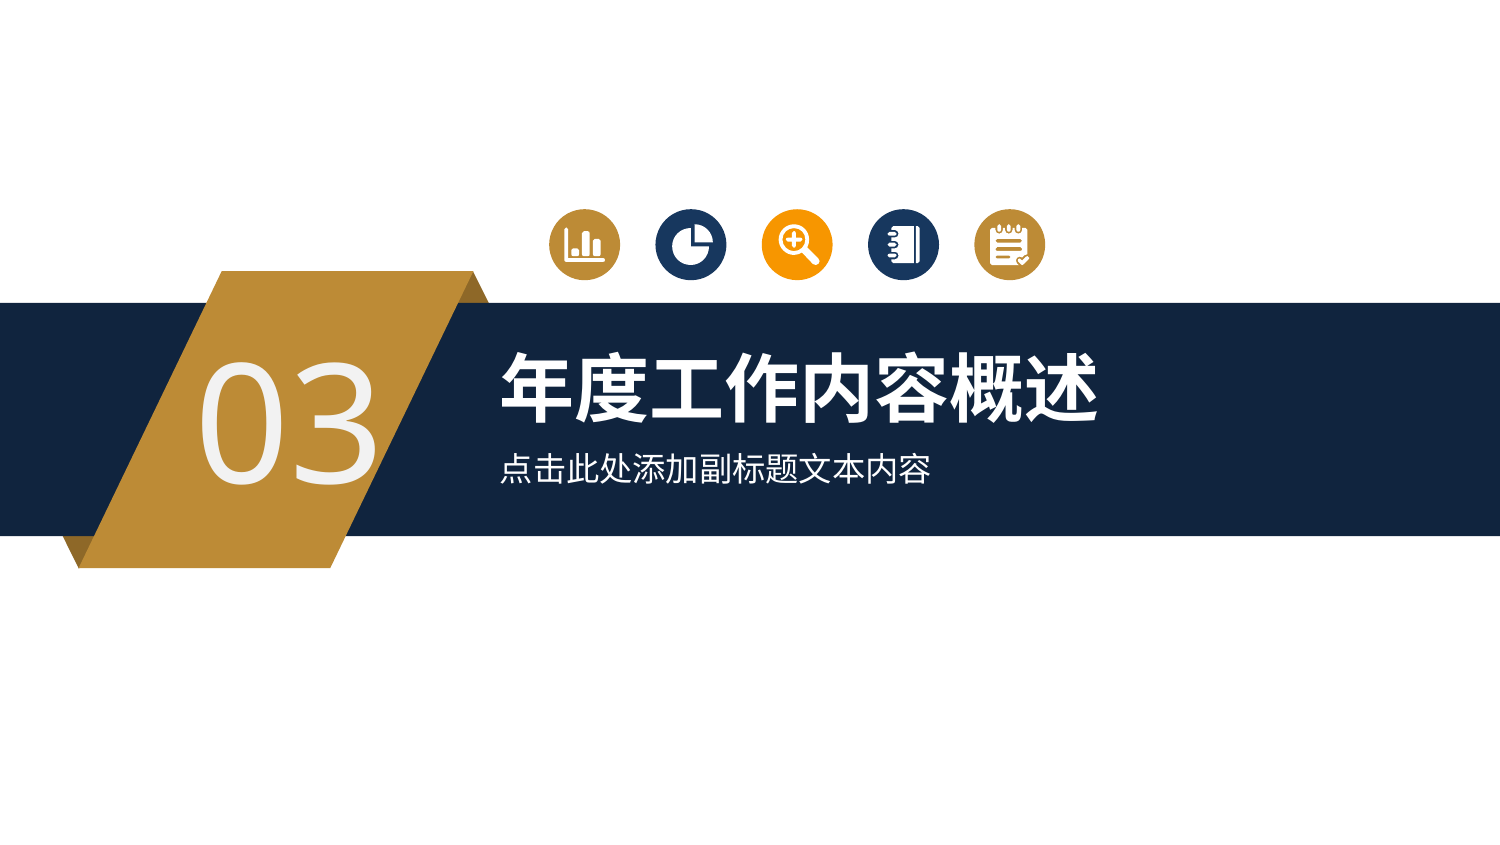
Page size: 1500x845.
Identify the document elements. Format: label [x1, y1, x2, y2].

text_box [974, 208, 1046, 281]
text_box [867, 208, 940, 281]
text_box [548, 208, 621, 281]
text_box [761, 208, 833, 281]
text_box [655, 208, 727, 281]
text_box [0, 270, 1500, 570]
